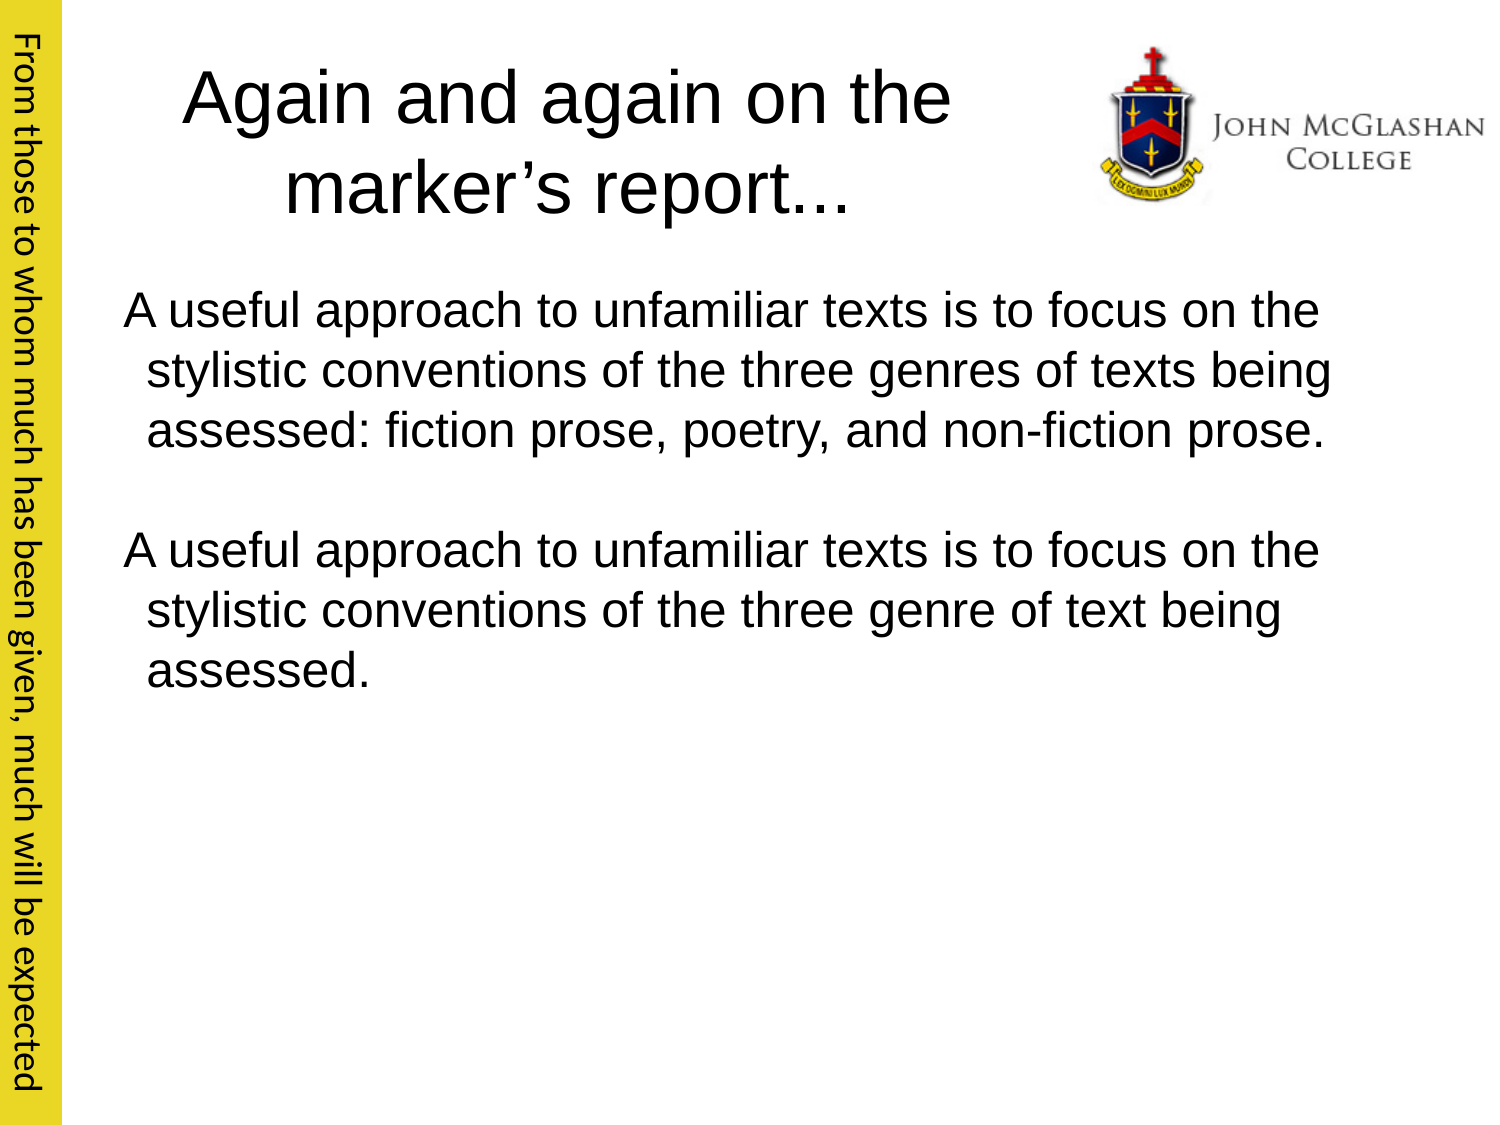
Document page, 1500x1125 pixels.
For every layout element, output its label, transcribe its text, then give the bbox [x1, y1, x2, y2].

title Again and again on the marker’s report... [61, 45, 1075, 233]
picture [1092, 44, 1487, 206]
list A useful approach to unfamiliar texts is to focus on the stylistic conventions of the three genres of texts being assessed: fiction prose, poetry, and non-fiction prose. A useful approach to unfamiliar texts is to focus on the stylistic conventions of the three genre of text being assessed. [75, 262, 1425, 1005]
